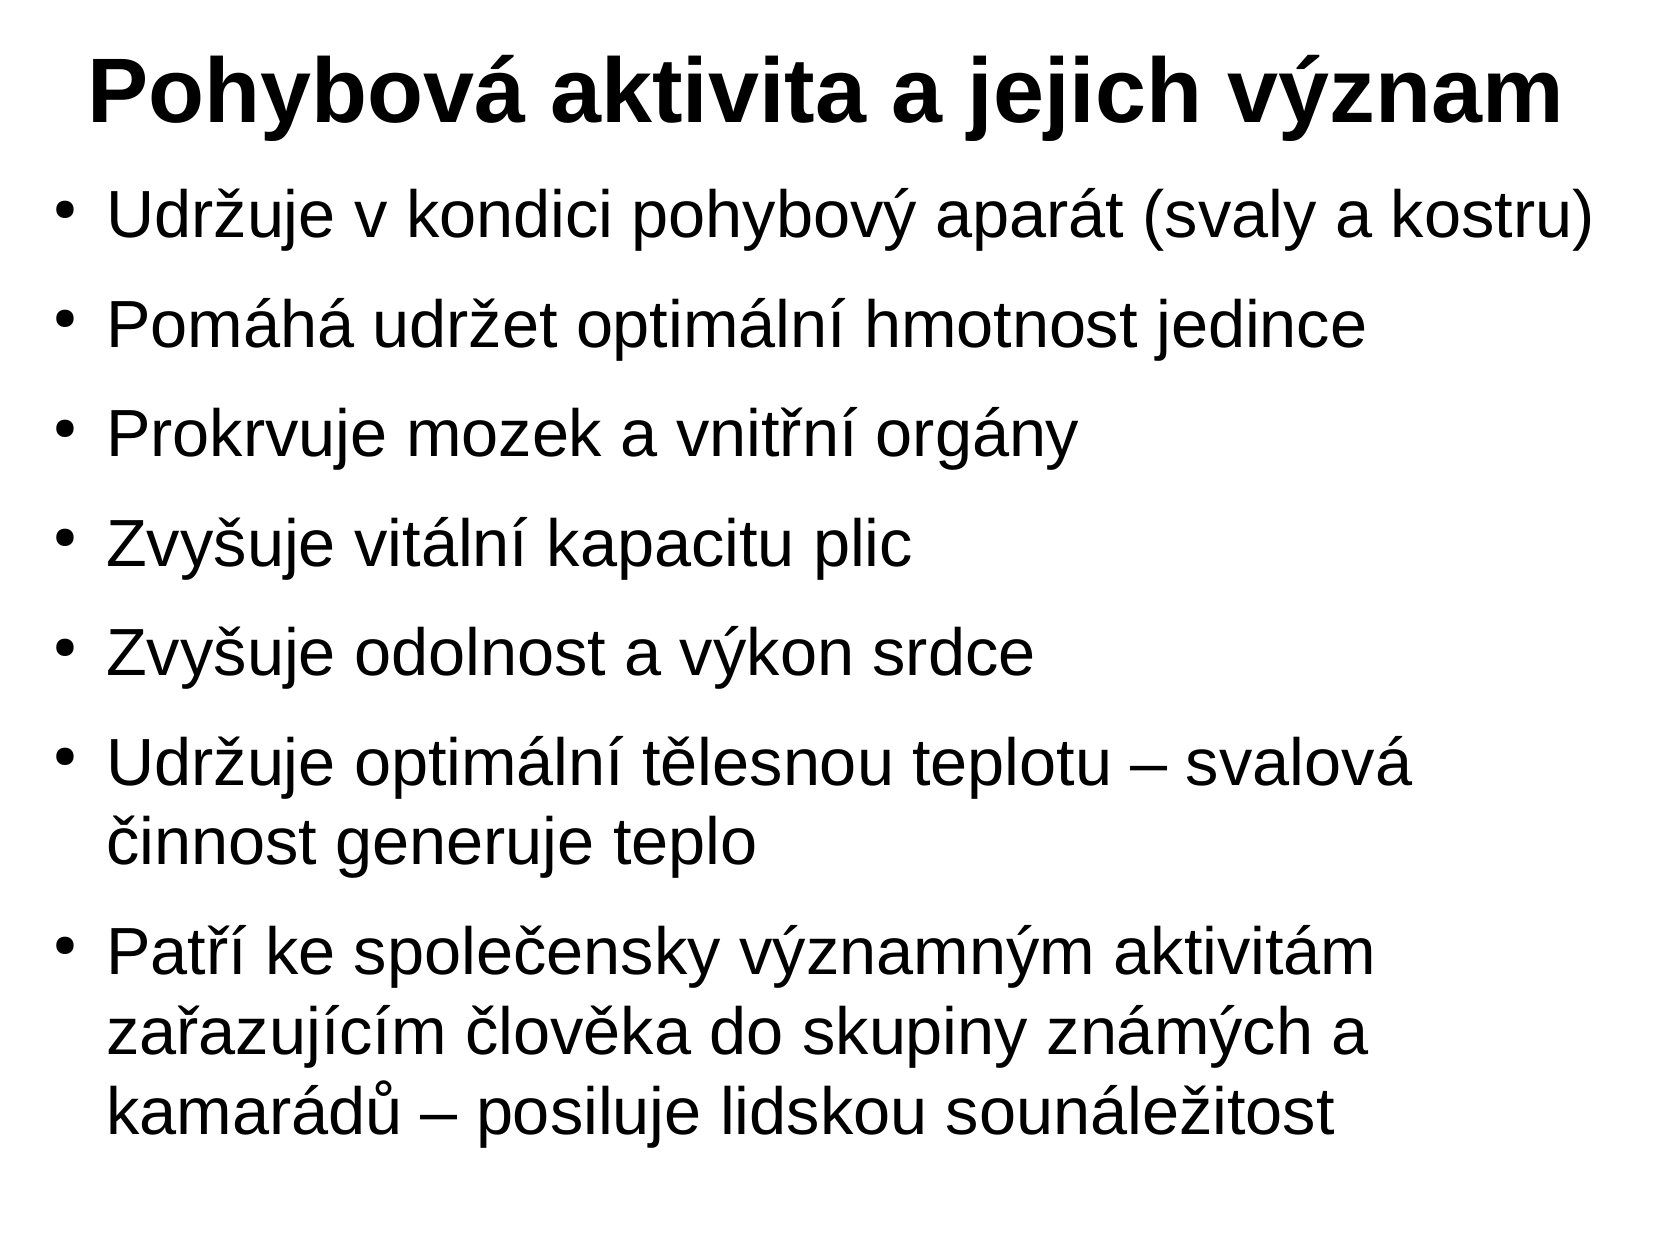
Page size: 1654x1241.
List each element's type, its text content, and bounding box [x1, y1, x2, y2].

list Udržuje v kondici pohybový aparát (svaly a kostru) Pomáhá udržet optimální hmotnost jedince Prokrvuje mozek a vnitřní orgány Zvyšuje vitální kapacitu plic Zvyšuje odolnost a výkon srdce Udržuje optimální tělesnou teplotu – svalová činnost generuje teplo Patří ke společensky významným aktivitám zařazujícím člověka do skupiny známých a kamarádů – posiluje lidskou sounáležitost [35, 171, 1607, 1176]
title Pohybová aktivita a jejich význam [82, 0, 1571, 171]
